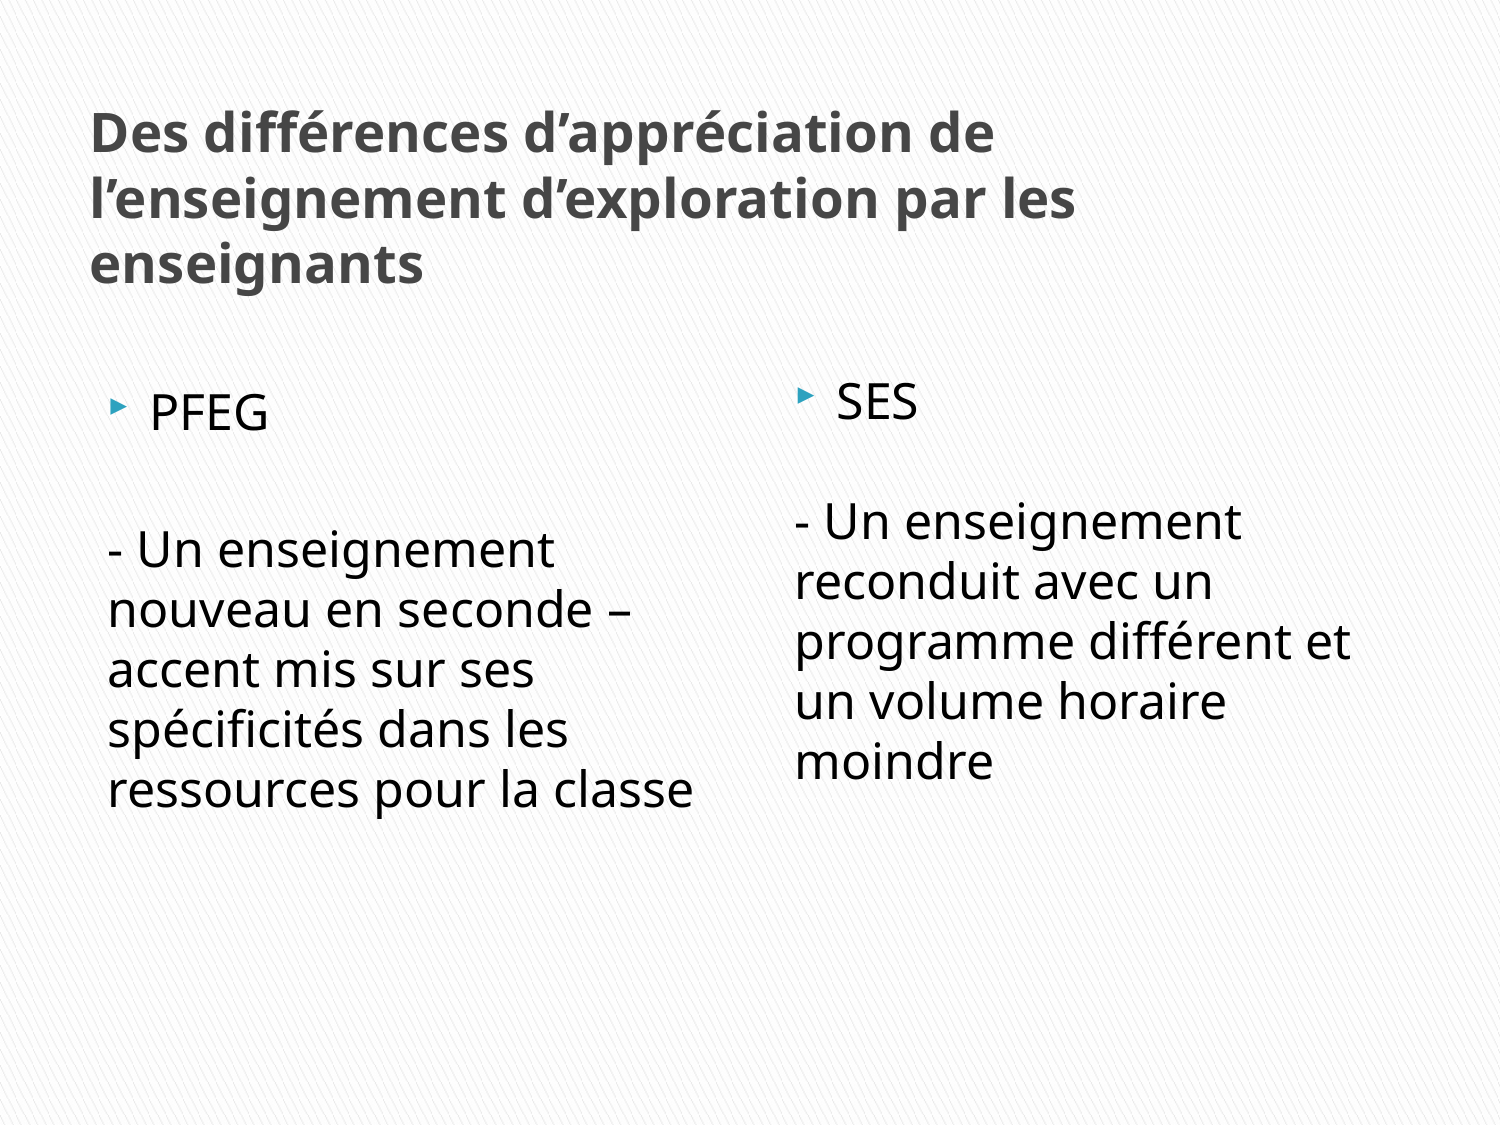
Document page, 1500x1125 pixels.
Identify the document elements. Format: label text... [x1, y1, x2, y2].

list PFEG - Un enseignement nouveau en seconde – accent mis sur ses spécificités dans les ressources pour la classe [75, 373, 738, 965]
list SES - Un enseignement reconduit avec un programme différent et un volume horaire moindre [761, 361, 1425, 884]
title Des différences d’appréciation de l’enseignement d’exploration par les enseignants [75, 90, 1425, 303]
